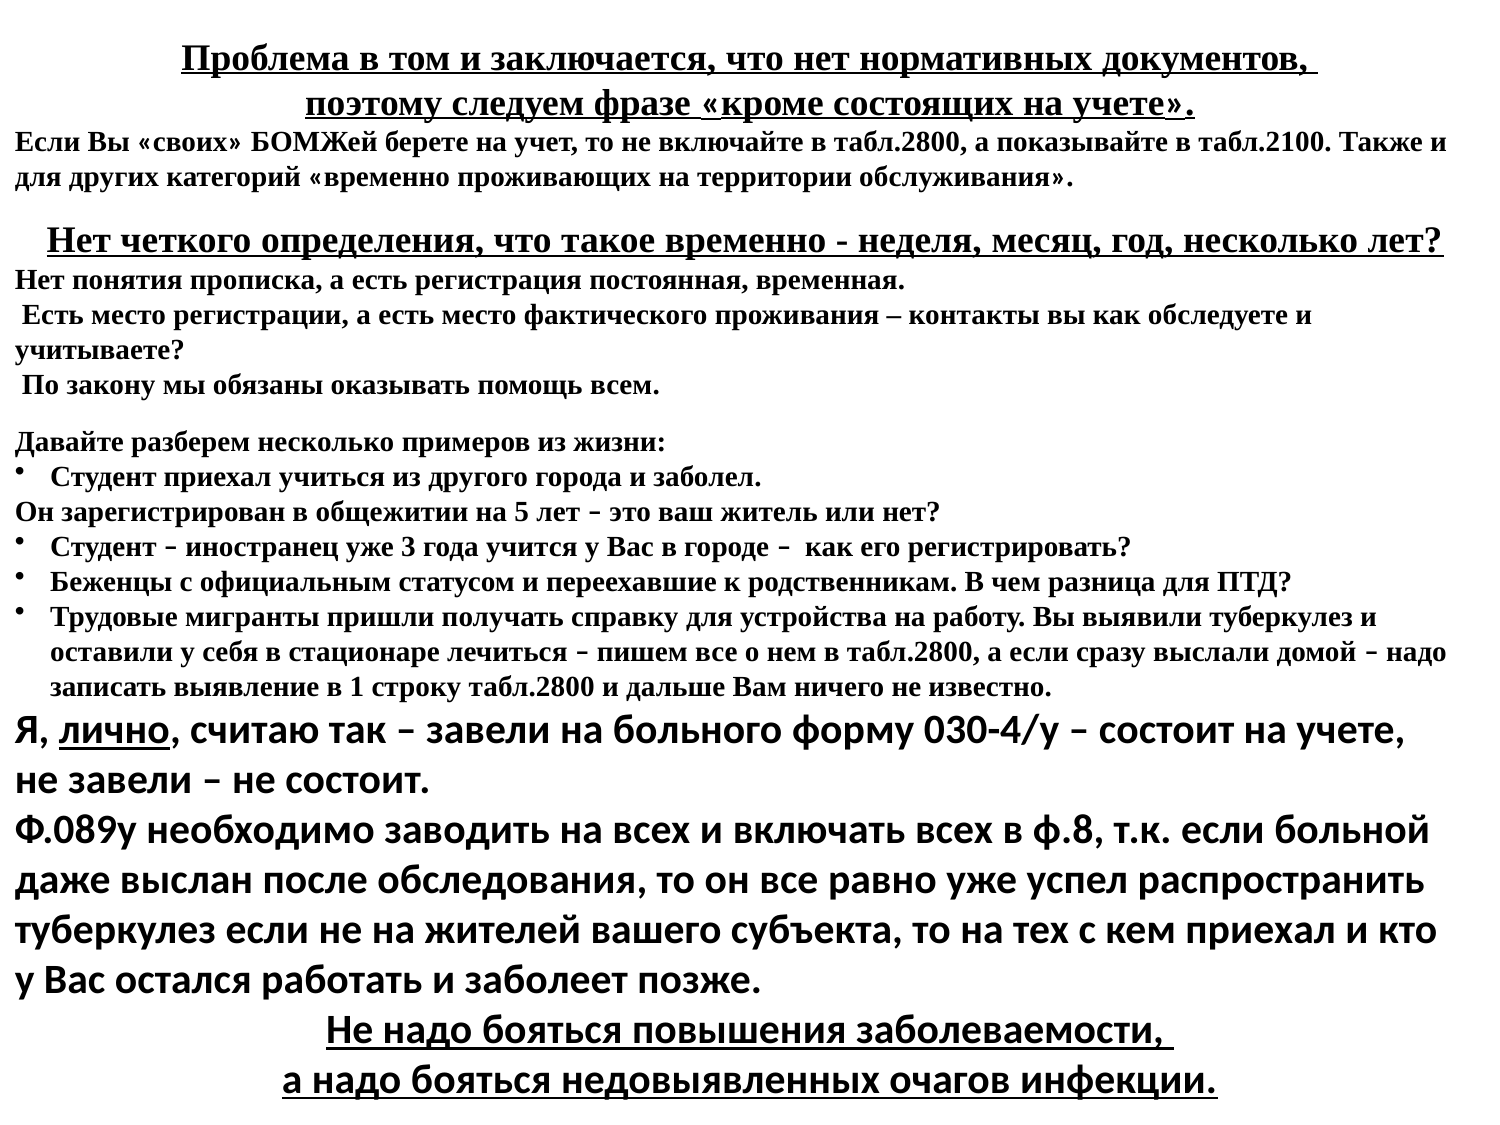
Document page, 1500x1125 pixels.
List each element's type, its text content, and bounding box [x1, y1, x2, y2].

text_box Проблема в том и заключается, что нет нормативных документов, поэтому следуем фразе «кроме состоящих на учете». Если Вы «своих» БОМЖей берете на учет, то не включайте в табл.2800, а показывайте в табл.2100. Также и для других категорий «временно проживающих на территории обслуживания». Нет четкого определения, что такое временно - неделя, месяц, год, несколько лет? Нет понятия прописка, а есть регистрация постоянная, временная. Есть место регистрации, а есть место фактического проживания – контакты вы как обследуете и учитываете? По закону мы обязаны оказывать помощь всем. Давайте разберем несколько примеров из жизни: Студент приехал учиться из другого города и заболел. Он зарегистрирован в общежитии на 5 лет – это ваш житель или нет? Студент – иностранец уже 3 года учится у Вас в городе – как его регистрировать? Беженцы с официальным статусом и переехавшие к родственникам. В чем разница для ПТД? Трудовые мигранты пришли получать справку для устройства на работу. Вы выявили туберкулез и оставили у себя в стационаре лечиться – пишем все о нем в табл.2800, а если сразу выслали домой – надо записать выявление в 1 строку табл.2800 и дальше Вам ничего не известно. Я, лично, считаю так – завели на больного форму 030-4/у – состоит на учете, не завели – не состоит. Ф.089у необходимо заводить на всех и включать всех в ф.8, т.к. если больной даже выслан после обследования, то он все равно уже успел распространить туберкулез если не на жителей вашего субъекта, то на тех с кем приехал и кто у Вас остался работать и заболеет позже. Не надо бояться повышения заболеваемости, а надо бояться недовыявленных очагов инфекции. [0, 25, 1500, 1110]
